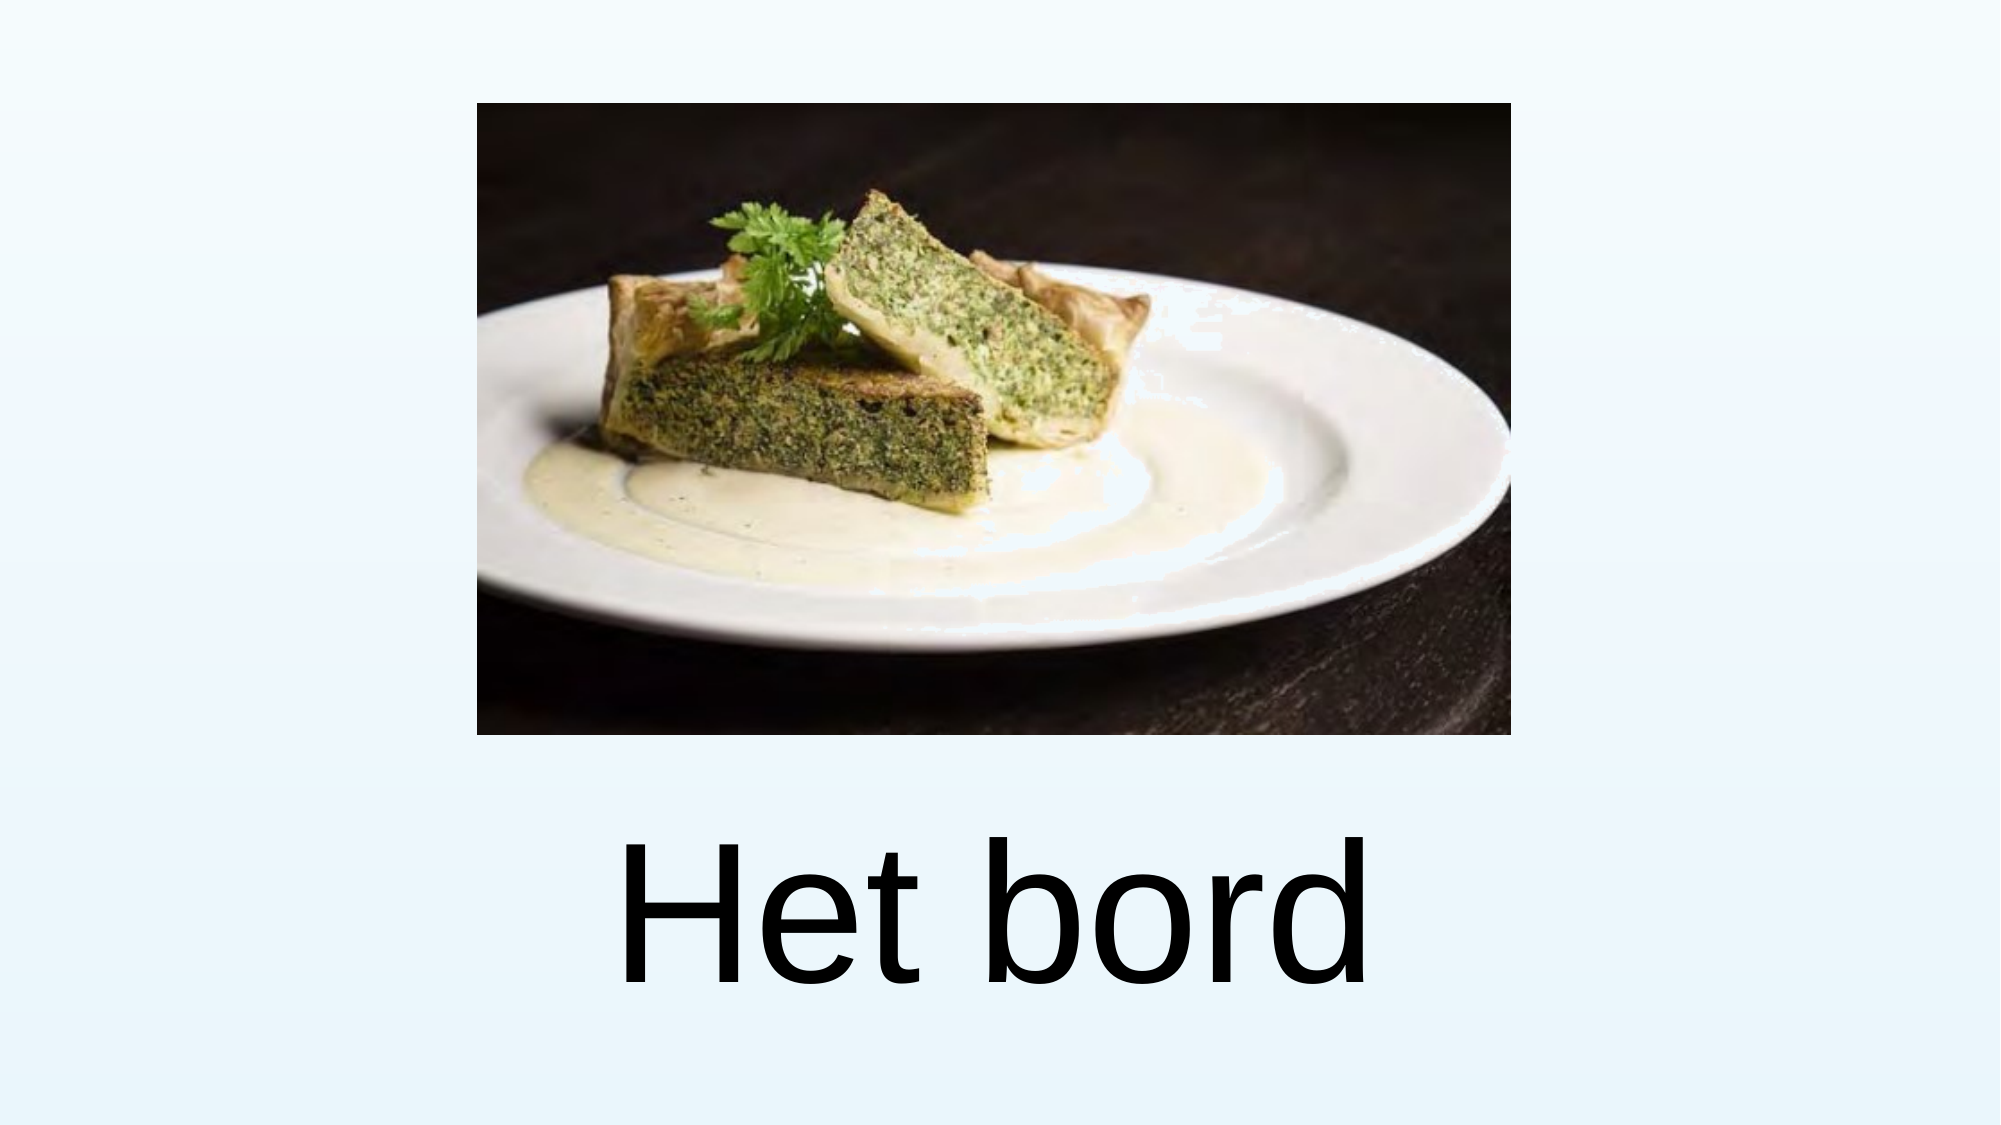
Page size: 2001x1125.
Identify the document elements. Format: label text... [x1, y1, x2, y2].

text_box Het bord [595, 774, 1393, 1030]
picture [476, 103, 1512, 736]
